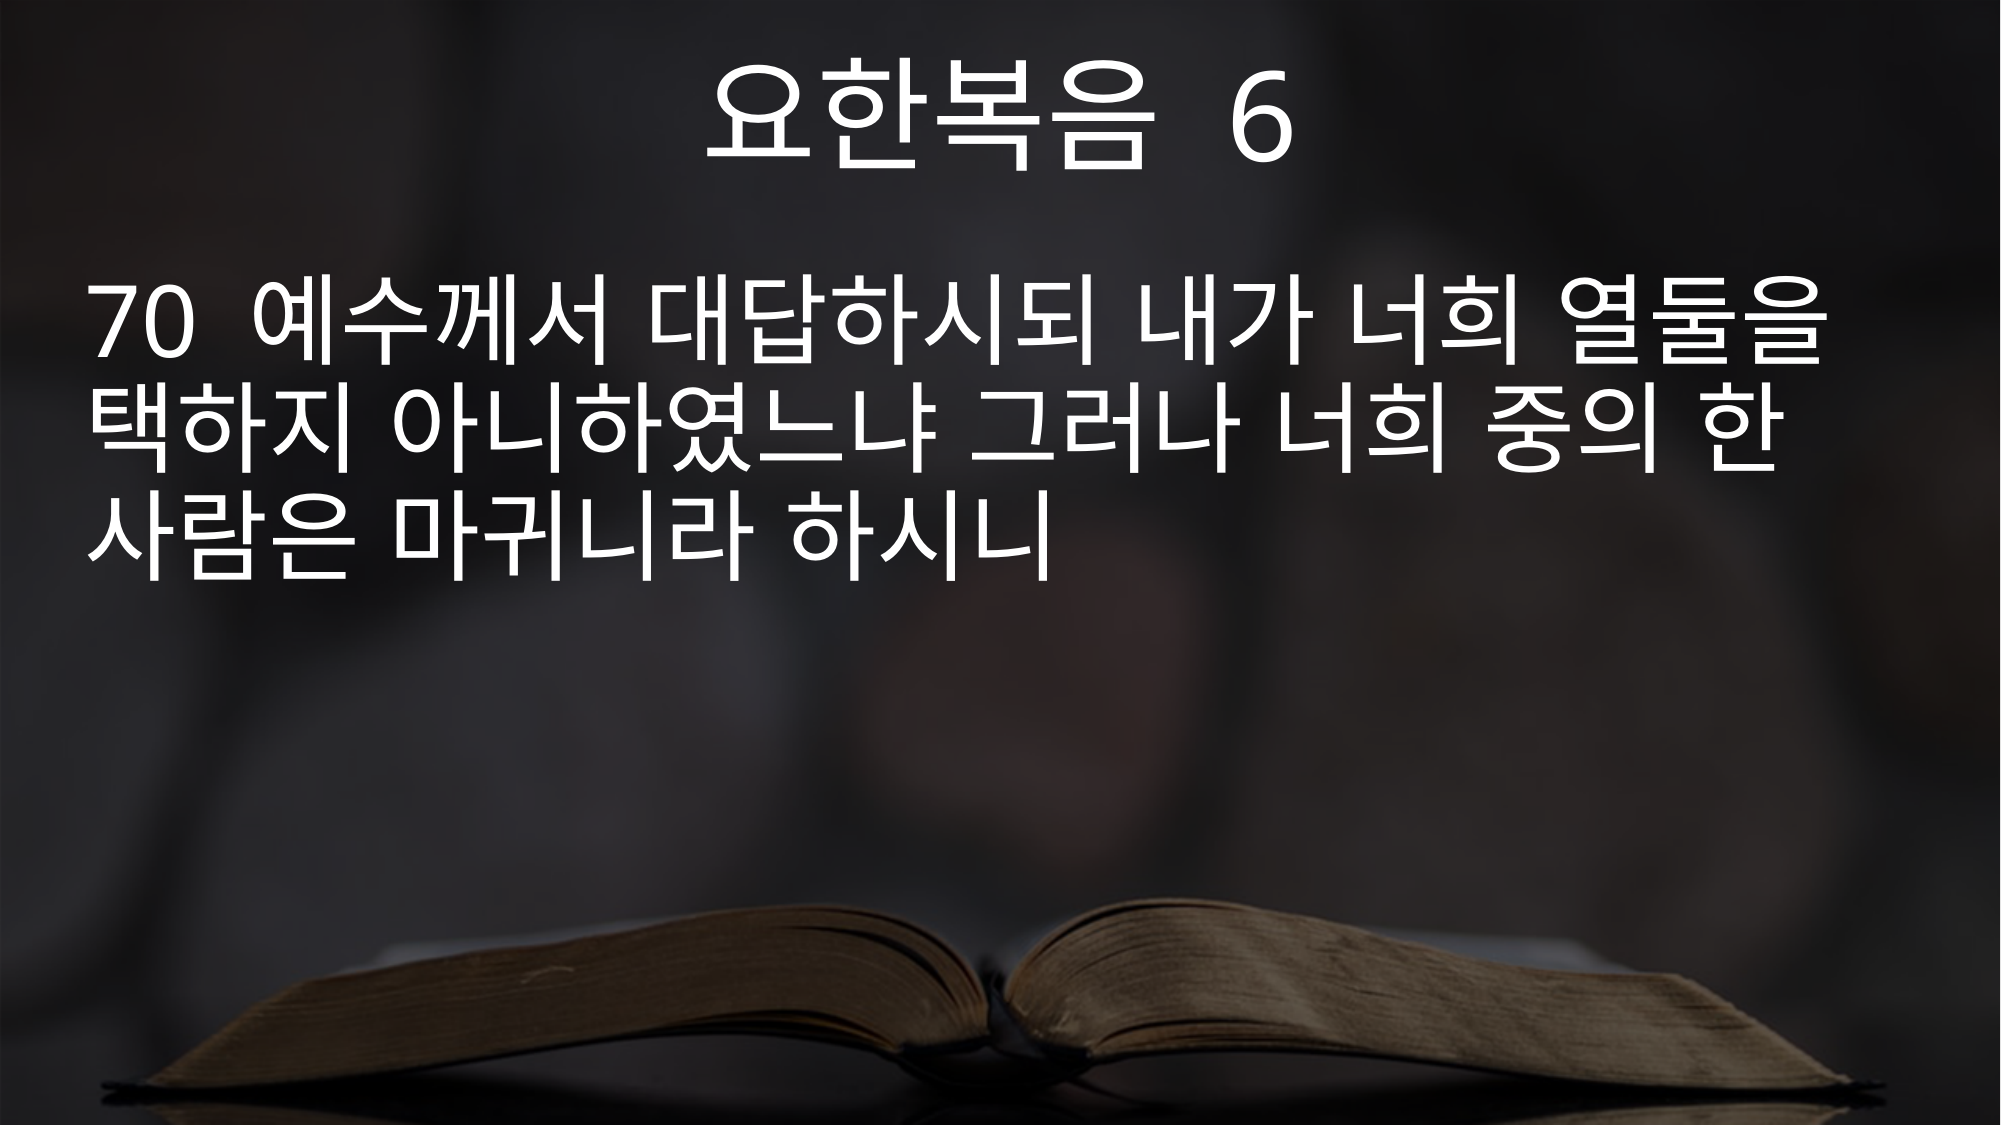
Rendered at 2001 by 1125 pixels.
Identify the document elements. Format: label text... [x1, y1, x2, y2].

picture [0, 0, 2001, 1125]
footer 요한복음 6 [0, 32, 2000, 192]
list 70 예수께서 대답하시되 내가 너희 열둘을 택하지 아니하였느냐 그러나 너희 중의 한 사람은 마귀니라 하시니 [69, 263, 1953, 423]
